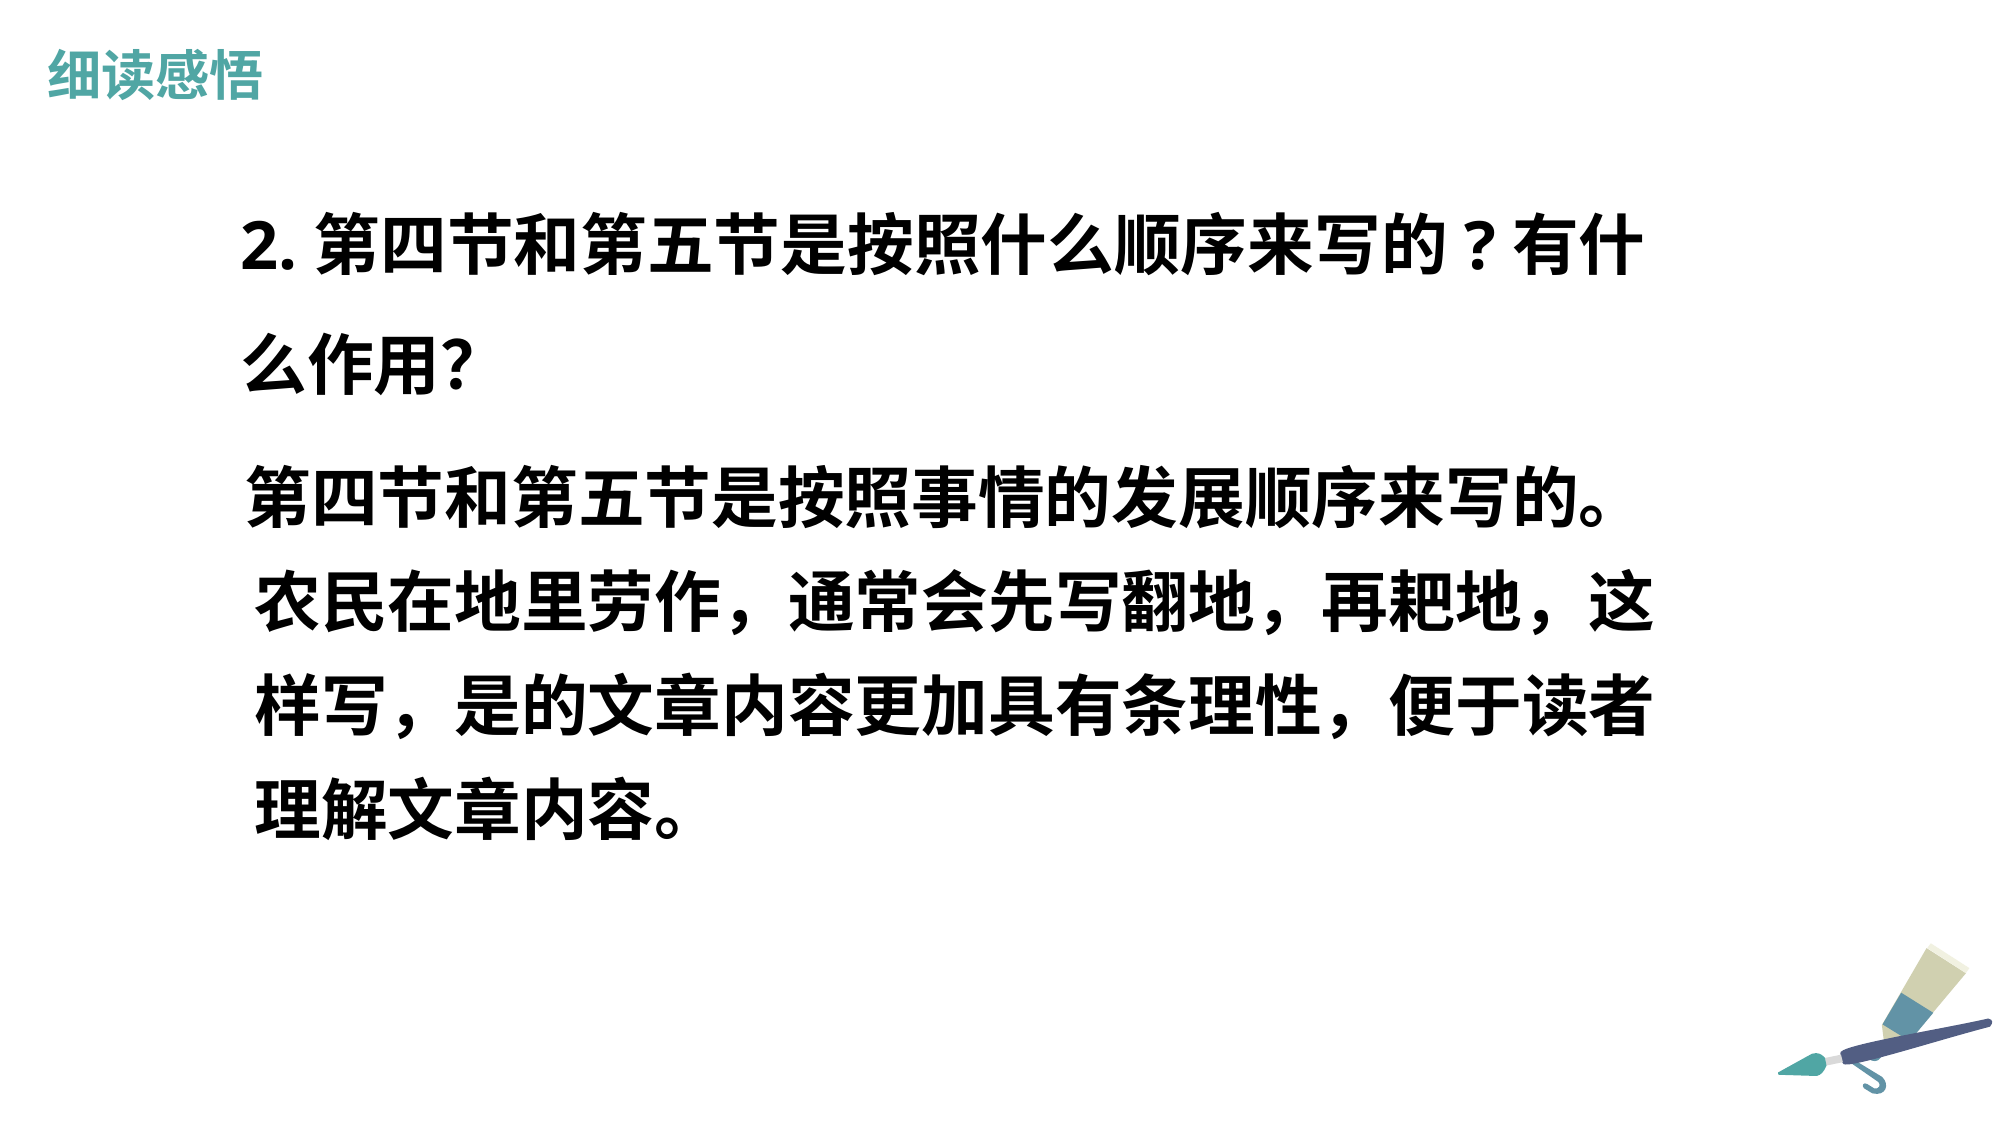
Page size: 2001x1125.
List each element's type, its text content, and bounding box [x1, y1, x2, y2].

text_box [1811, 945, 1974, 1125]
text_box 第四节和第五节是按照事情的发展顺序来写的。农民在地里劳作，通常会先写翻地，再耙地，这样写，是的文章内容更加具有条理性，便于读者理解文章内容。 [183, 424, 1704, 1001]
text_box 细读感悟 [32, 33, 347, 114]
text_box 2.第四节和第五节是按照什么顺序来写的?有什么作用？ [225, 140, 1667, 424]
